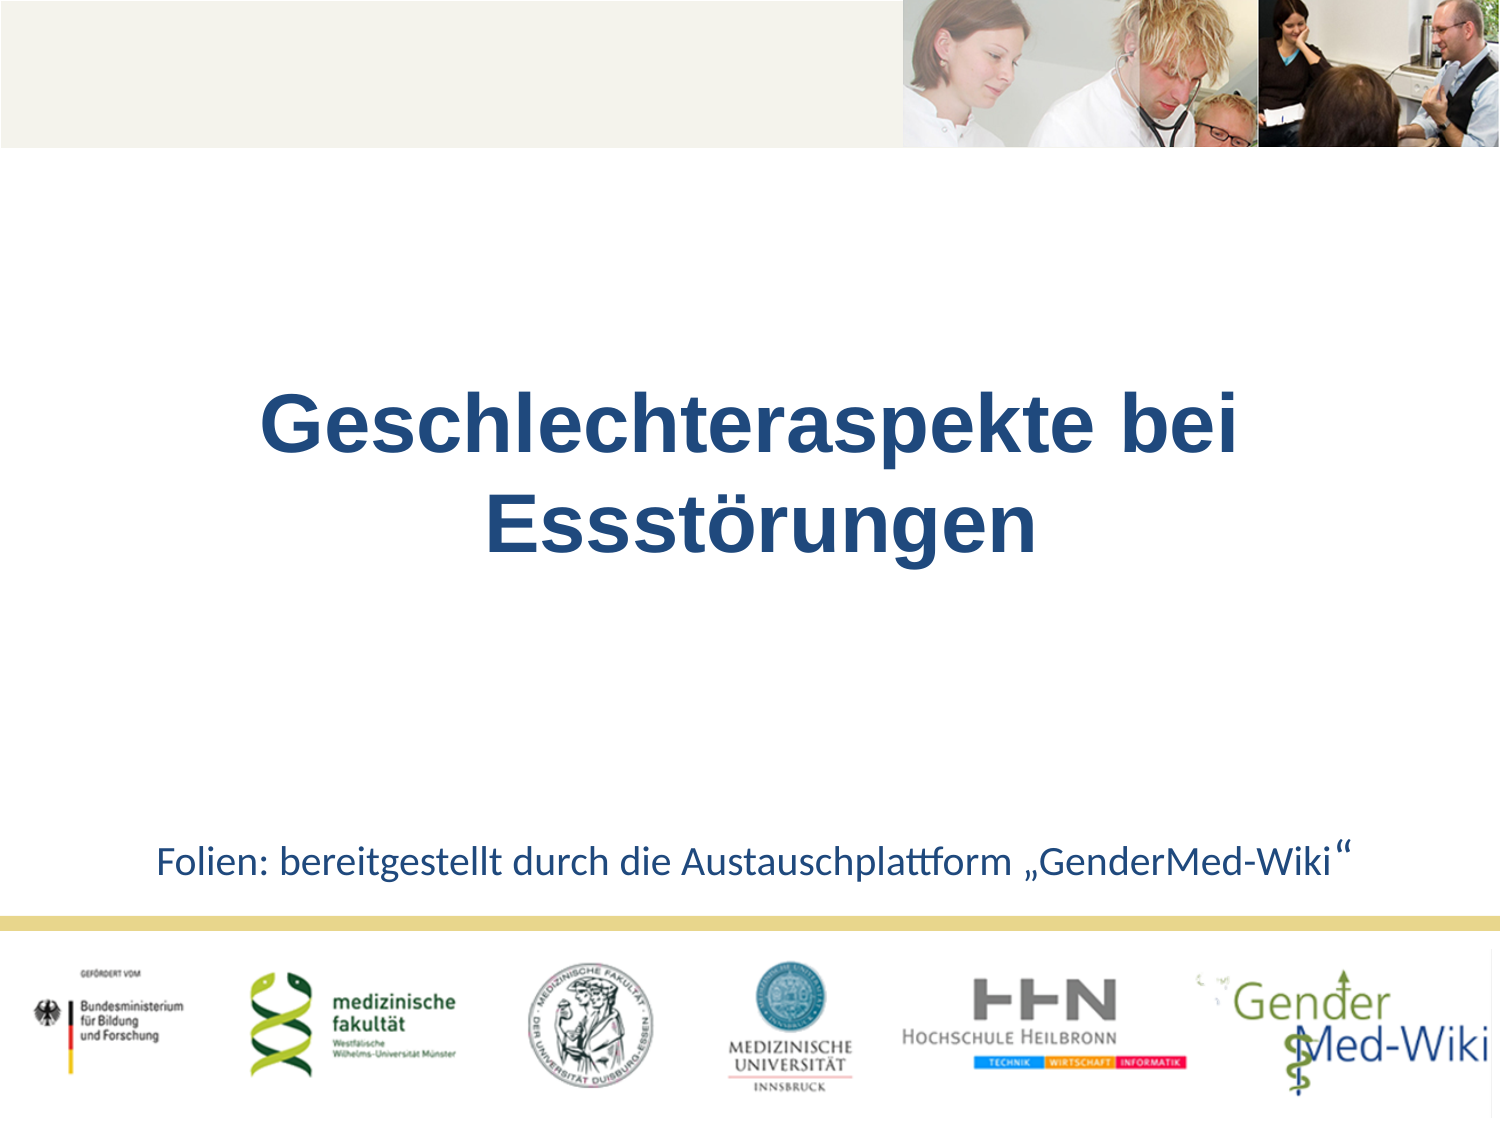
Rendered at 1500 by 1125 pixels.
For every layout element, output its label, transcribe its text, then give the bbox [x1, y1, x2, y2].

picture [10, 949, 1500, 1118]
title Geschlechteraspekte bei Essstörungen [123, 361, 1399, 603]
picture [903, 0, 1500, 149]
